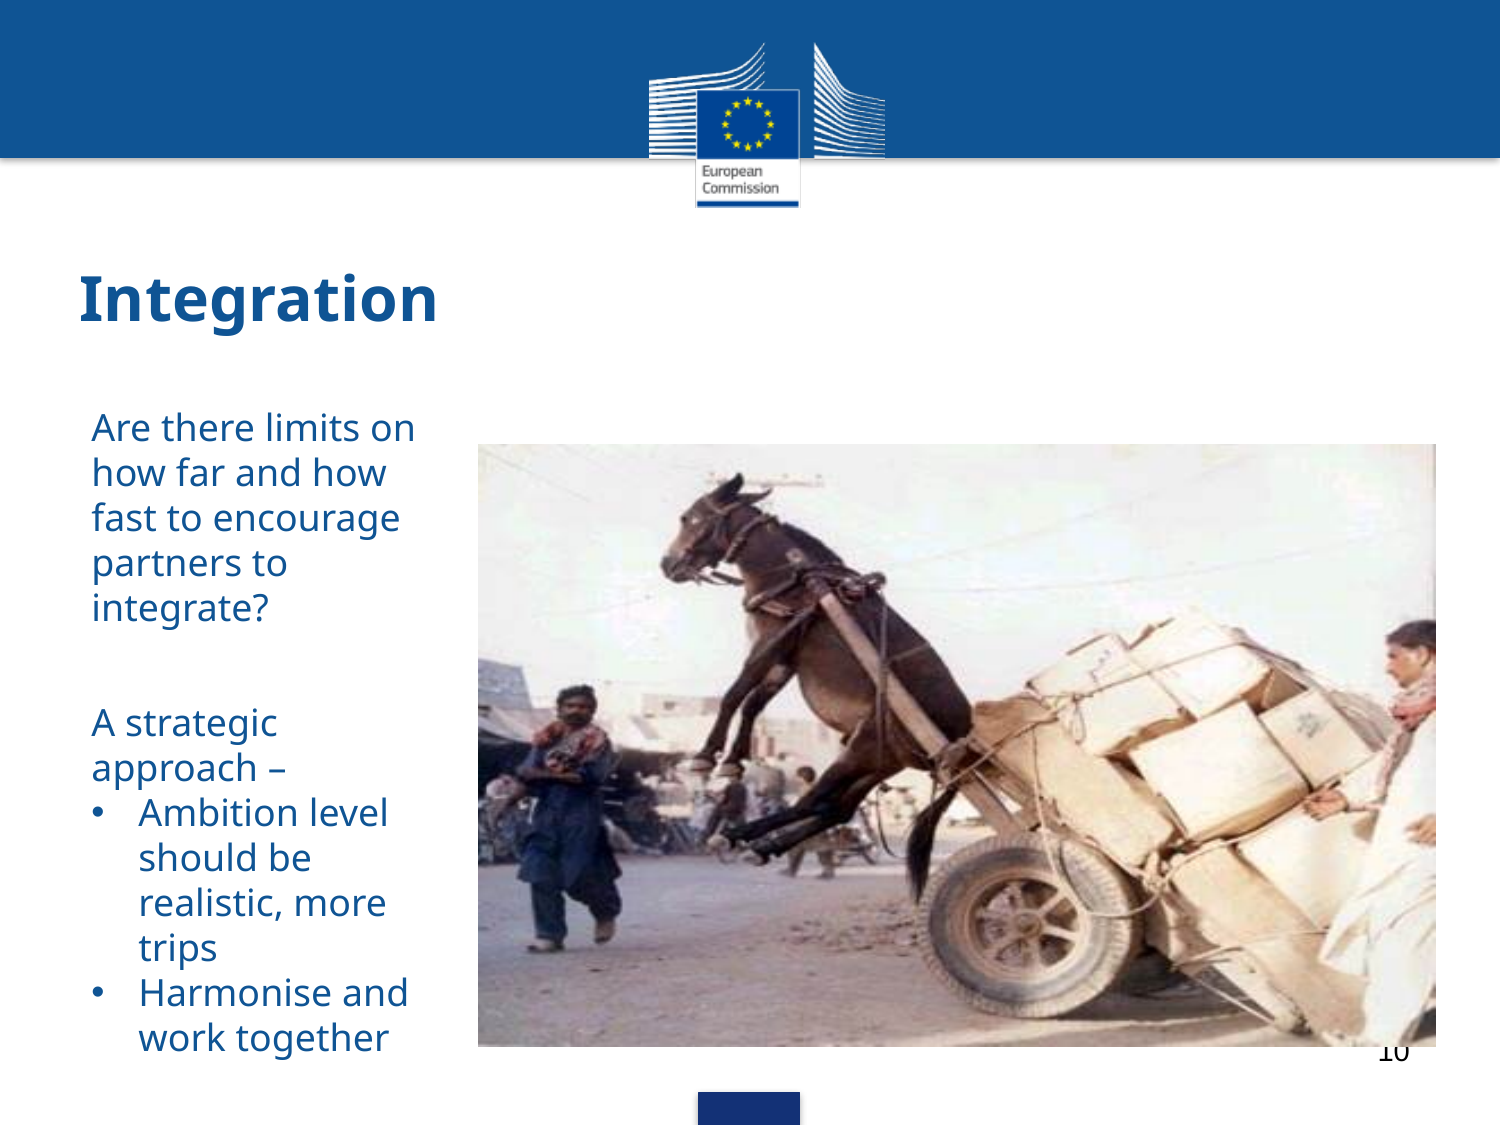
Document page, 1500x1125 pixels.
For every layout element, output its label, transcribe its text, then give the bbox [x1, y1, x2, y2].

text_box A strategic approach – Ambition level should be realistic, more trips Harmonise and work together [76, 691, 467, 1067]
text_box Are there limits on how far and how fast to encourage partners to integrate? [76, 397, 467, 637]
picture [478, 444, 1436, 1048]
title Integration [64, 219, 1415, 374]
picture [649, 42, 885, 208]
slide_number 10 [1074, 1056, 1426, 1103]
